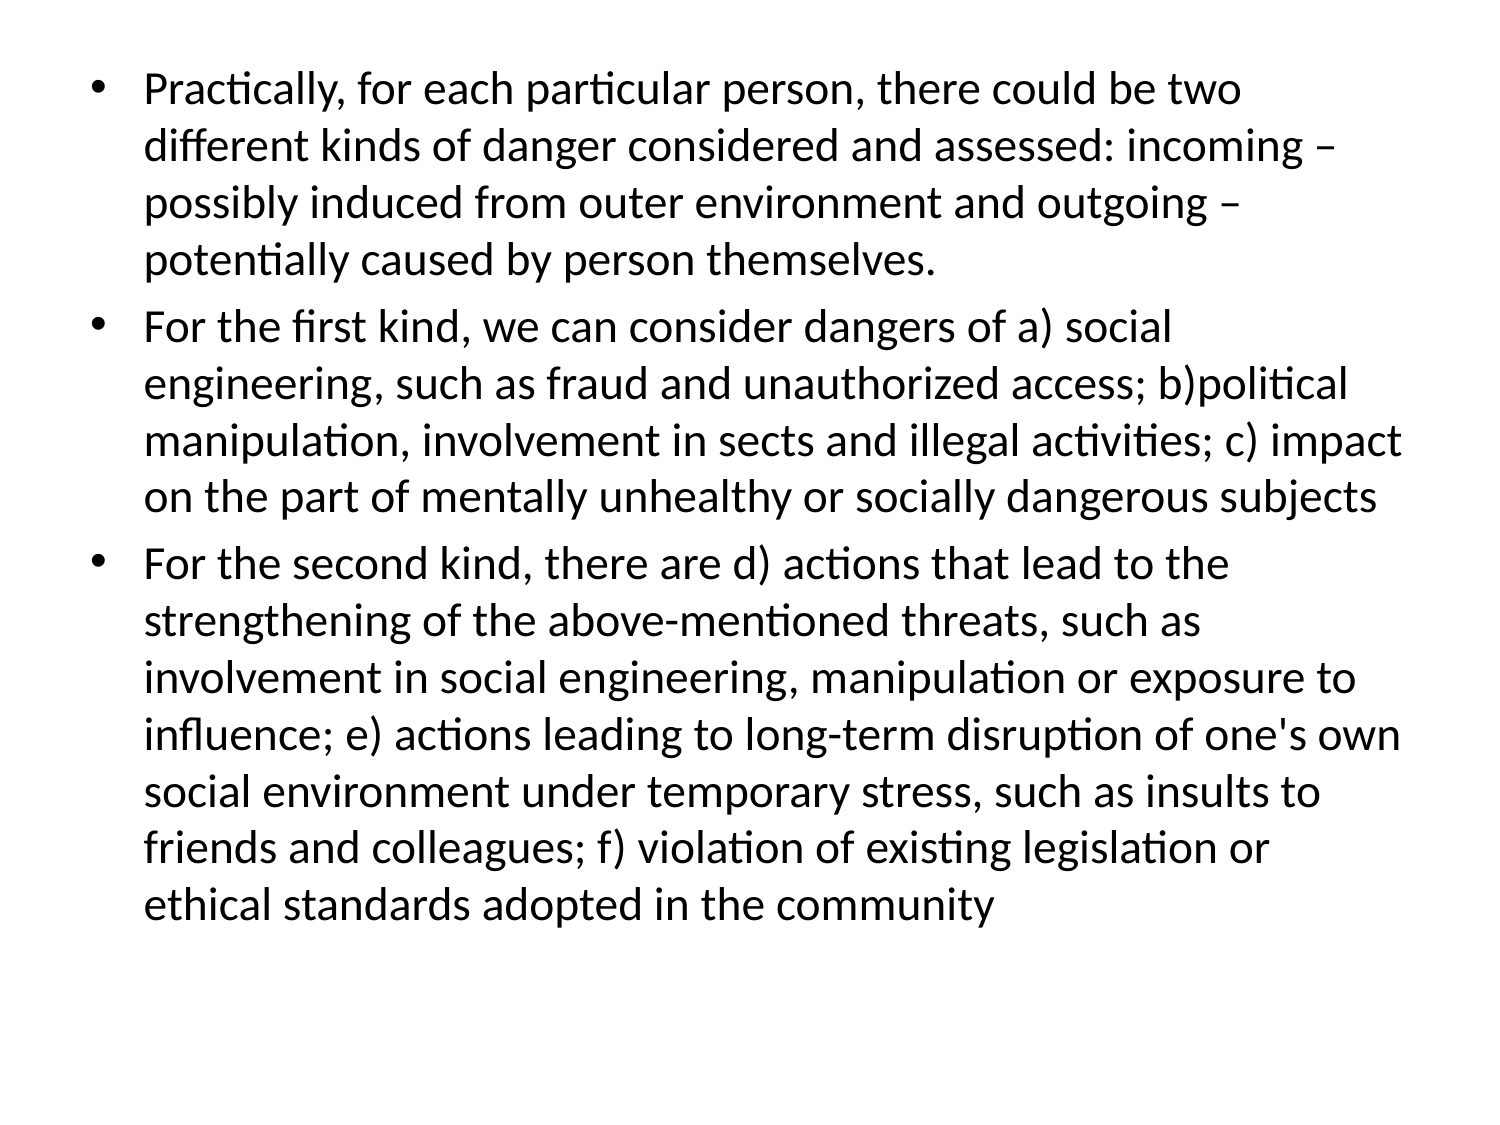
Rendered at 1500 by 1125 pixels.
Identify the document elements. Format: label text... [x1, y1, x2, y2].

list Practically, for each particular person, there could be two different kinds of danger considered and assessed: incoming – possibly induced from outer environment and outgoing –potentially caused by person themselves. For the first kind, we can consider dangers of a) social engineering, such as fraud and unauthorized access; b)political manipulation, involvement in sects and illegal activities; c) impact on the part of mentally unhealthy or socially dangerous subjects For the second kind, there are d) actions that lead to the strengthening of the above-mentioned threats, such as involvement in social engineering, manipulation or exposure to influence; e) actions leading to long-term disruption of one's own social environment under temporary stress, such as insults to friends and colleagues; f) violation of existing legislation or ethical standards adopted in the community [75, 50, 1425, 1005]
